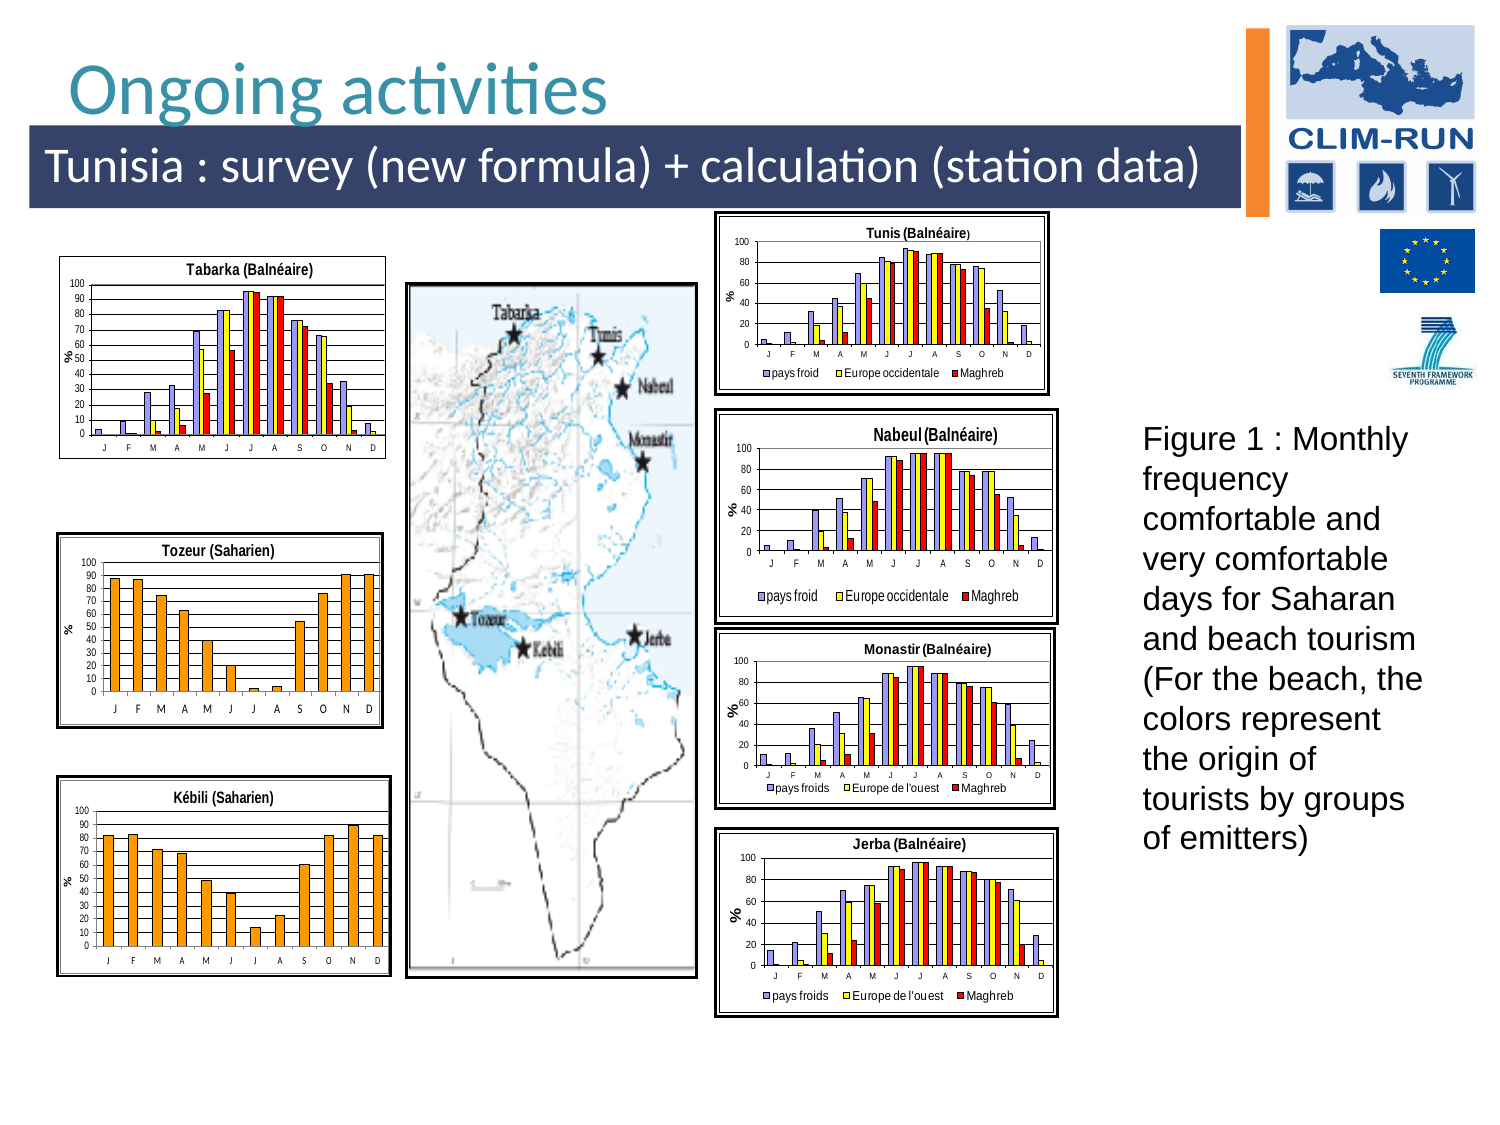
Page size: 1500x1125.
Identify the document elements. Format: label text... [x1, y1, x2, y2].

picture [52, 207, 1060, 1019]
picture [1278, 18, 1483, 221]
text_box [0, 172, 1322, 916]
list Tunisia : survey (new formula) + calculation (station data) [29, 125, 1242, 172]
picture [1381, 305, 1485, 390]
picture [1380, 229, 1475, 293]
text_box Figure 1 : Monthly frequency comfortable and very comfortable days for Saharan and beach tourism (For the beach, the colors represent the origin of tourists by groups of emitters) [1128, 410, 1447, 904]
title Ongoing activities [52, 21, 1171, 138]
